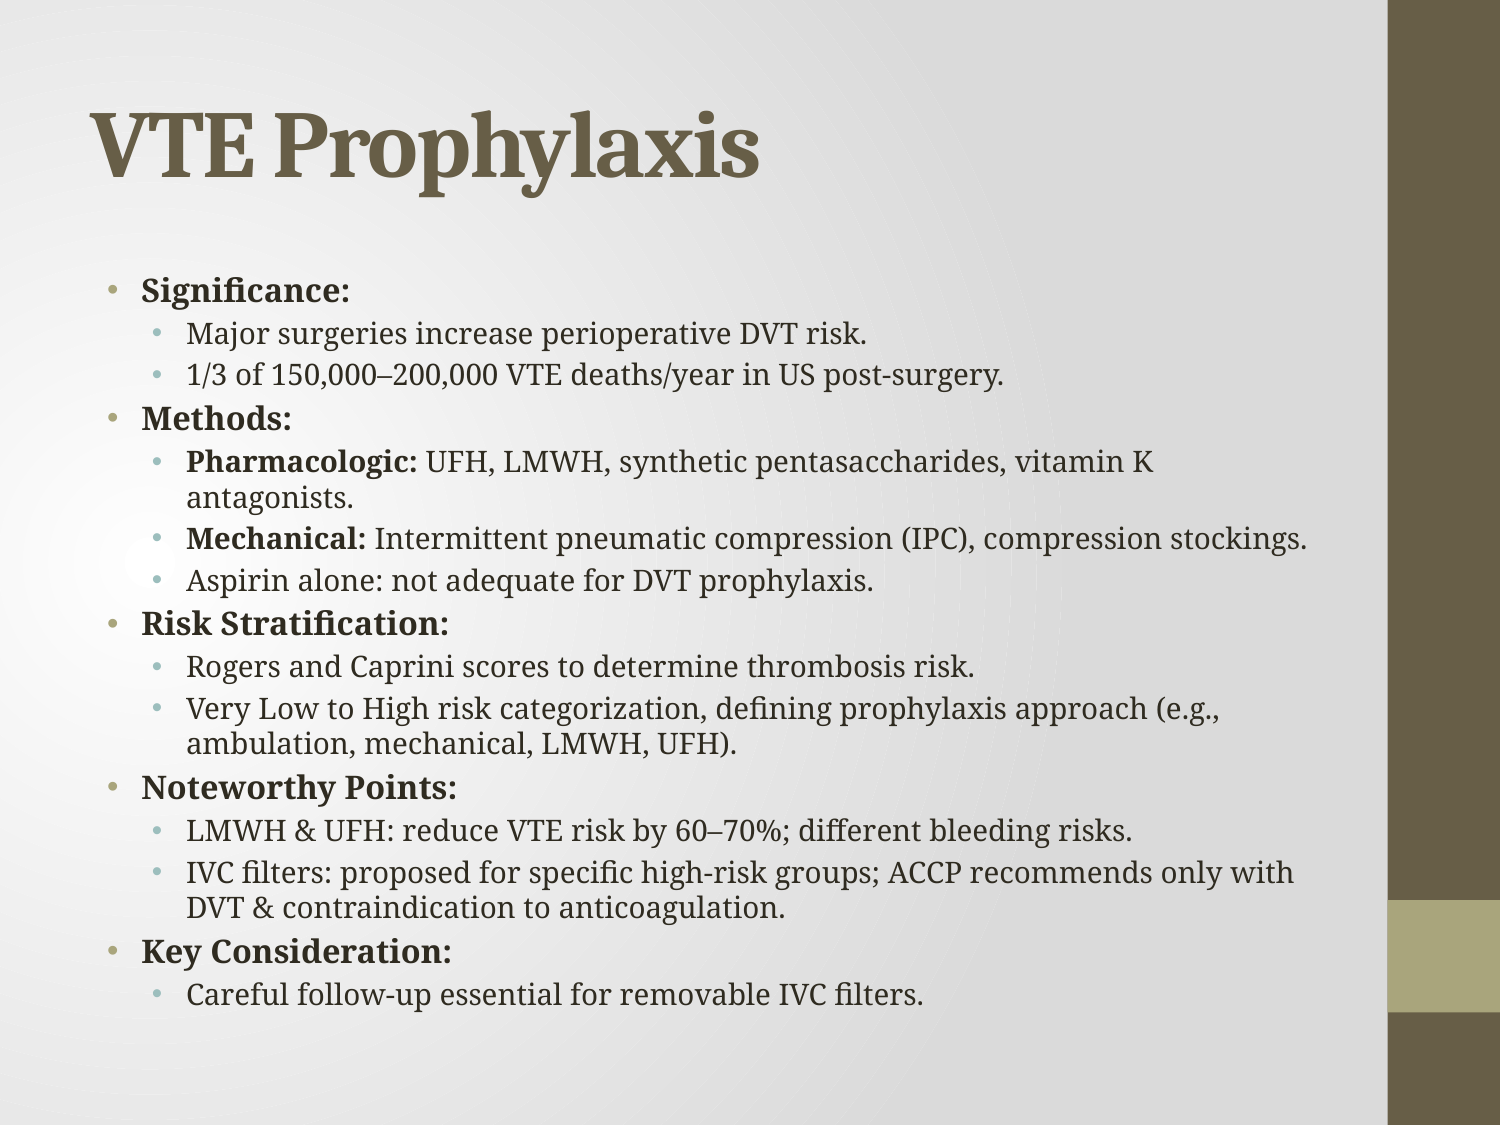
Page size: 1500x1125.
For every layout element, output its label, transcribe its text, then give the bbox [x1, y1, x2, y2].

title VTE Prophylaxis [75, 45, 1325, 233]
list Significance: Major surgeries increase perioperative DVT risk. 1/3 of 150,000–200,000 VTE deaths/year in US post-surgery. Methods: Pharmacologic: UFH, LMWH, synthetic pentasaccharides, vitamin K antagonists. Mechanical: Intermittent pneumatic compression (IPC), compression stockings. Aspirin alone: not adequate for DVT prophylaxis. Risk Stratification: Rogers and Caprini scores to determine thrombosis risk. Very Low to High risk categorization, defining prophylaxis approach (e.g., ambulation, mechanical, LMWH, UFH). Noteworthy Points: LMWH & UFH: reduce VTE risk by 60–70%; different bleeding risks. IVC filters: proposed for specific high-risk groups; ACCP recommends only with DVT & contraindication to anticoagulation. Key Consideration: Careful follow-up essential for removable IVC filters. [75, 262, 1325, 1050]
